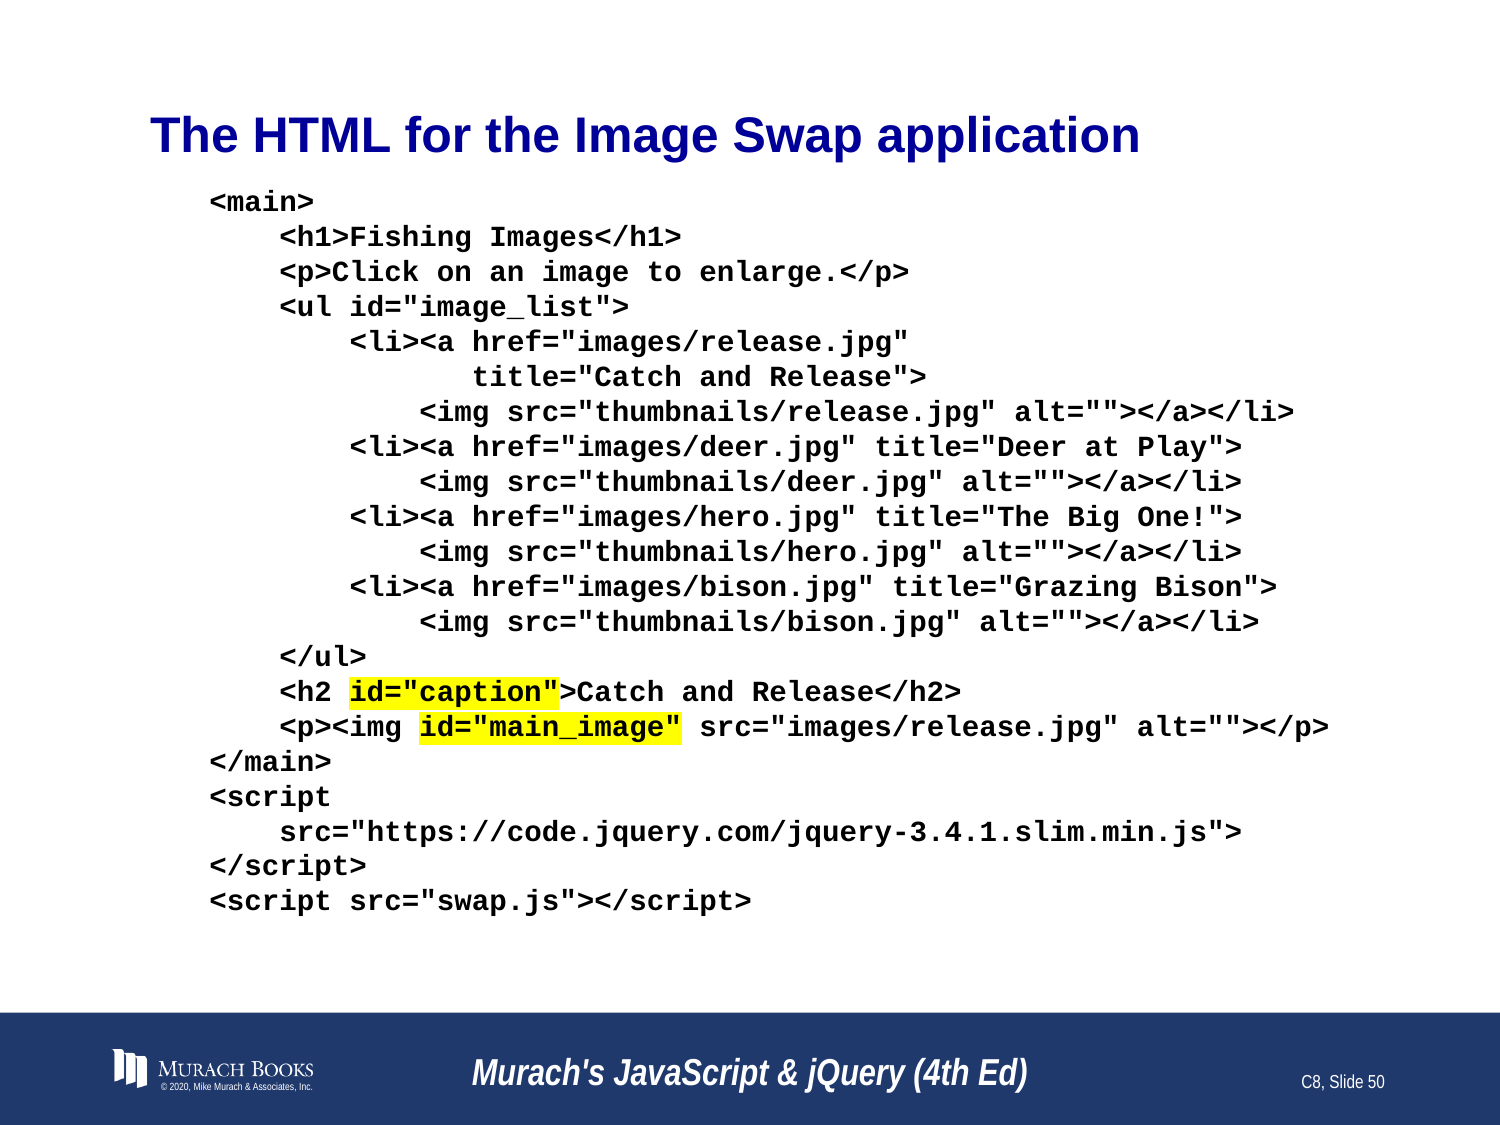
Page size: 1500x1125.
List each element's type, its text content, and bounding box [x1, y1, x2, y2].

list <main> <h1>Fishing Images</h1> <p>Click on an image to enlarge.</p> <ul id="image_list"> <li><a href="images/release.jpg" title="Catch and Release"> <img src="thumbnails/release.jpg" alt=""></a></li> <li><a href="images/deer.jpg" title="Deer at Play"> <img src="thumbnails/deer.jpg" alt=""></a></li> <li><a href="images/hero.jpg" title="The Big One!"> <img src="thumbnails/hero.jpg" alt=""></a></li> <li><a href="images/bison.jpg" title="Grazing Bison"> <img src="thumbnails/bison.jpg" alt=""></a></li> </ul> <h2 id="caption">Catch and Release</h2> <p><img id="main_image" src="images/release.jpg" alt=""></p> </main> <script src="https://code.jquery.com/jquery-3.4.1.slim.min.js"> </script> <script src="swap.js"></script> [137, 174, 1350, 975]
slide_number Murach's JavaScript & jQuery (4th Ed) [463, 1025, 1050, 1100]
slide_number C8, Slide 50 [1087, 1025, 1400, 1100]
title The HTML for the Image Swap application [150, 102, 1350, 164]
footer © 2020, Mike Murach & Associates, Inc. [12, 1025, 463, 1100]
